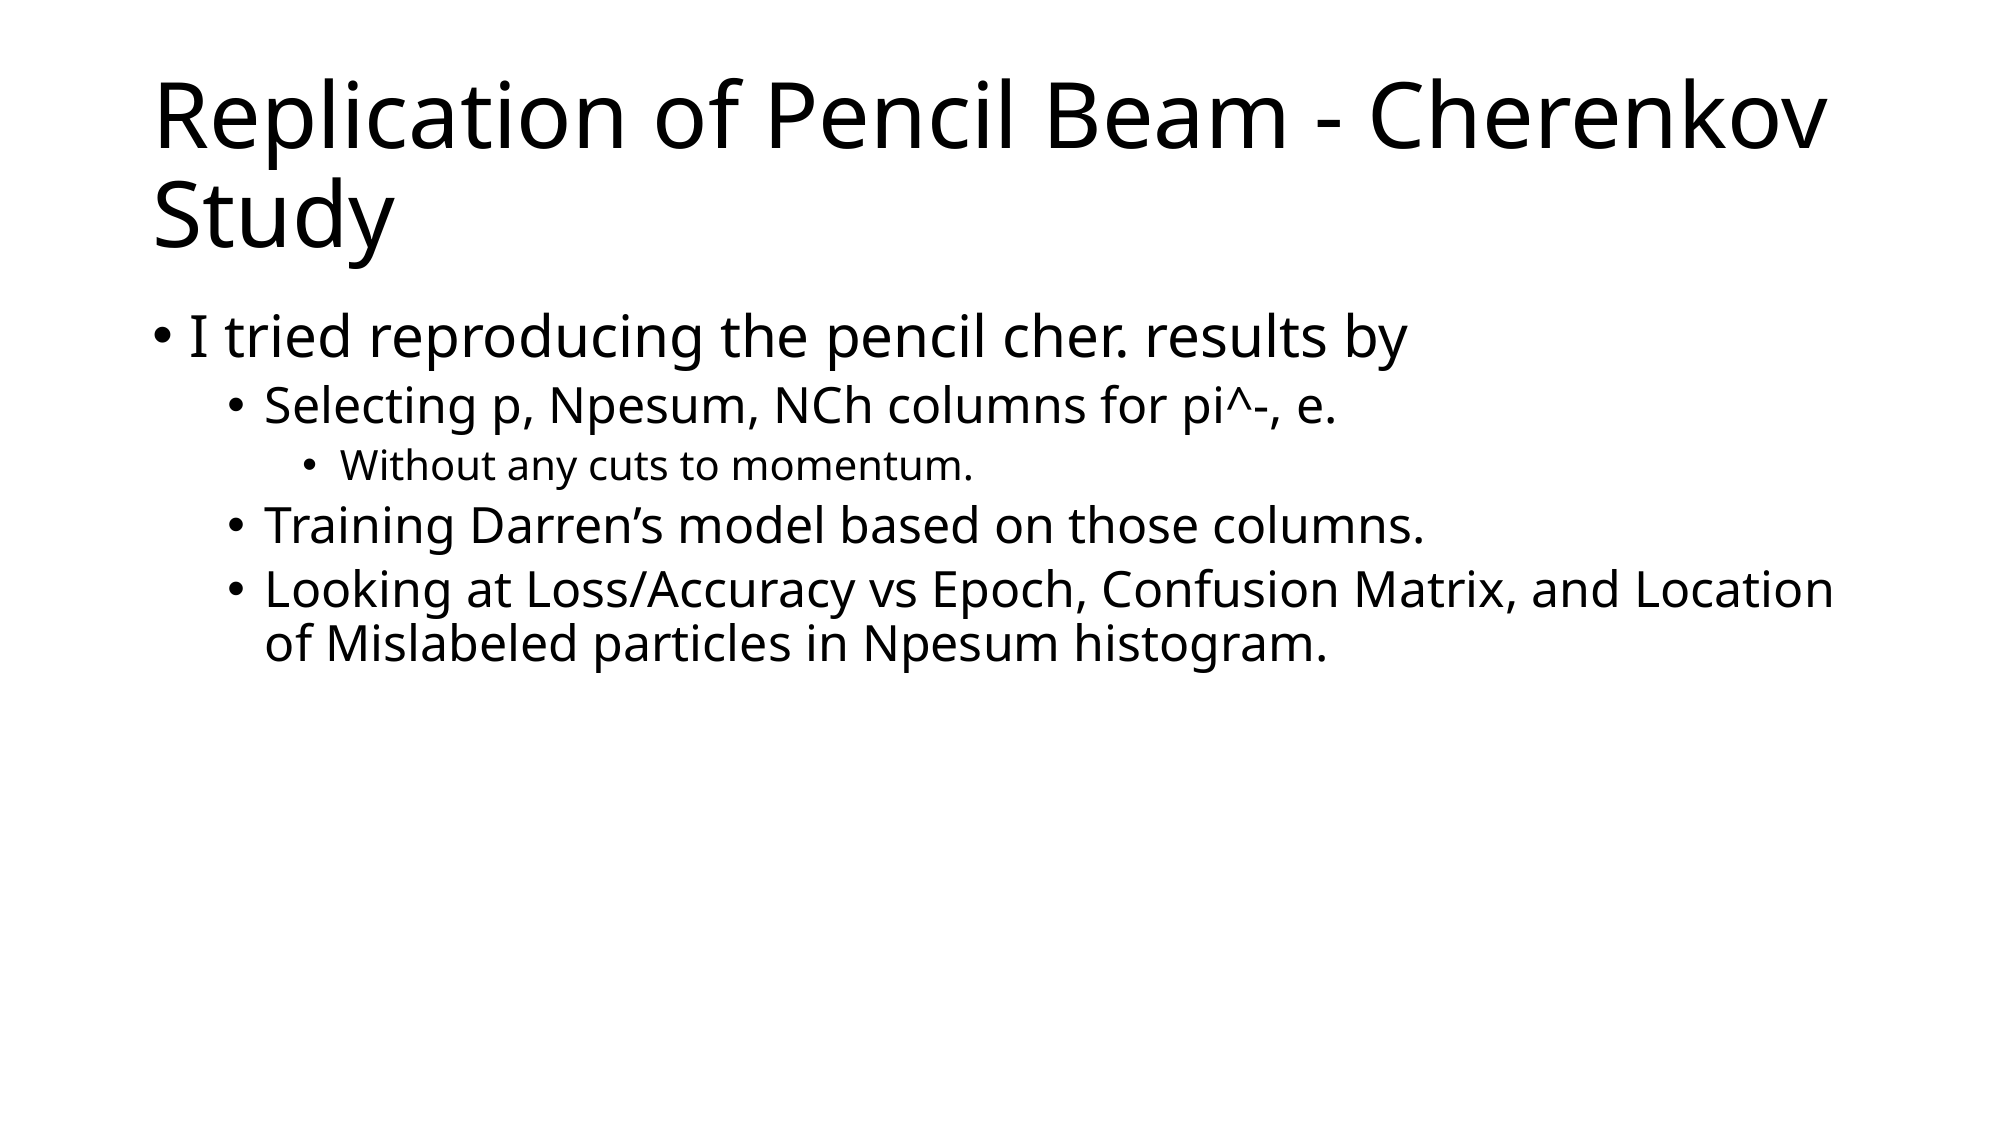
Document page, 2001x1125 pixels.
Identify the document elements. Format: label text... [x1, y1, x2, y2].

list I tried reproducing the pencil cher. results by Selecting p, Npesum, NCh columns for pi^-, e. Without any cuts to momentum. Training Darren’s model based on those columns. Looking at Loss/Accuracy vs Epoch, Confusion Matrix, and Location of Mislabeled particles in Npesum histogram. [137, 299, 1863, 1014]
title Replication of Pencil Beam - Cherenkov Study [137, 59, 1863, 278]
